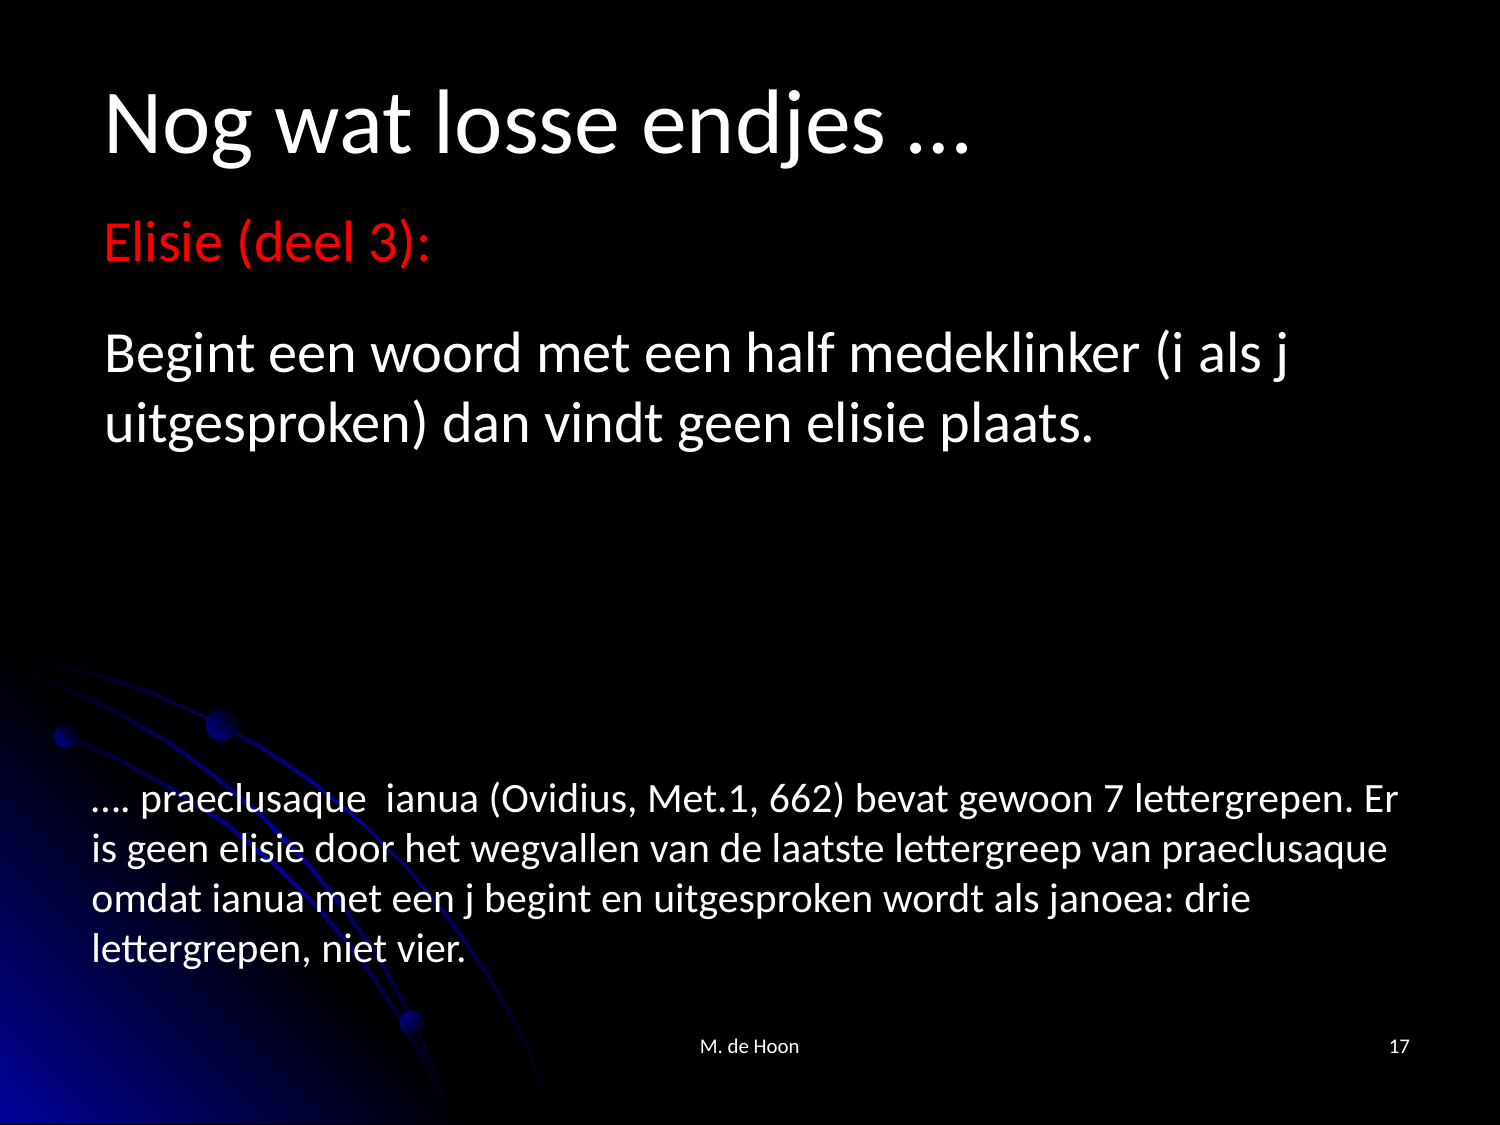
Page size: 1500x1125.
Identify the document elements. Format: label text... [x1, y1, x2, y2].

footer M. de Hoon [512, 1024, 988, 1101]
text_box Nog wat losse endjes … [88, 54, 1400, 180]
slide_number 17 [1074, 1024, 1426, 1101]
text_box Begint een woord met een half medeklinker (i als j uitgesproken) dan vindt geen elisie plaats. [90, 306, 1425, 462]
text_box Elisie (deel 3): [88, 196, 573, 281]
text_box …. praeclusaque ianua (Ovidius, Met.1, 662) bevat gewoon 7 lettergrepen. Er is geen elisie door het wegvallen van de laatste lettergreep van praeclusaque omdat ianua met een j begint en uitgesproken wordt als janoea: drie lettergrepen, niet vier. [76, 763, 1425, 979]
